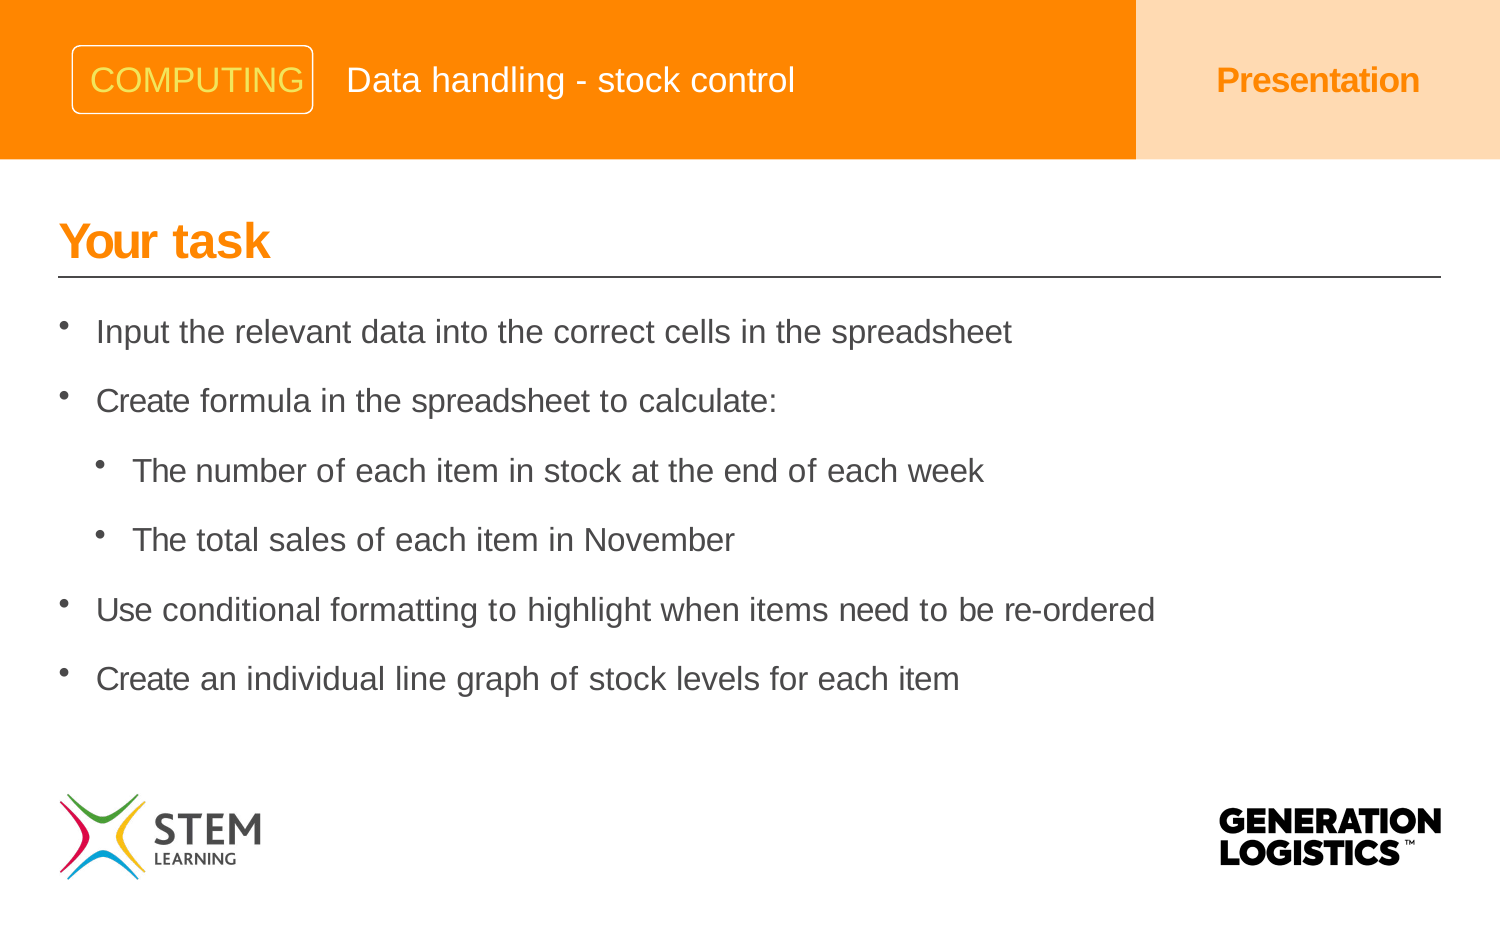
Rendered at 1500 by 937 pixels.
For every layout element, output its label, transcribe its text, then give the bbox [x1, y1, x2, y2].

text_box Your task [56, 205, 272, 268]
picture [1219, 807, 1441, 866]
text_box Presentation [1214, 55, 1423, 100]
text_box [72, 45, 313, 114]
title COMPUTING [73, 111, 312, 214]
text_box Input the relevant data into the correct cells in the spreadsheet Create formula in the spreadsheet to calculate: The number of each item in stock at the end of each week The total sales of each item in November Use conditional formatting to highlight when items need to be re-ordered Create an individual line graph of stock levels for each item [56, 308, 1160, 698]
text_box Data handling - stock control [344, 55, 806, 100]
picture [59, 793, 261, 880]
